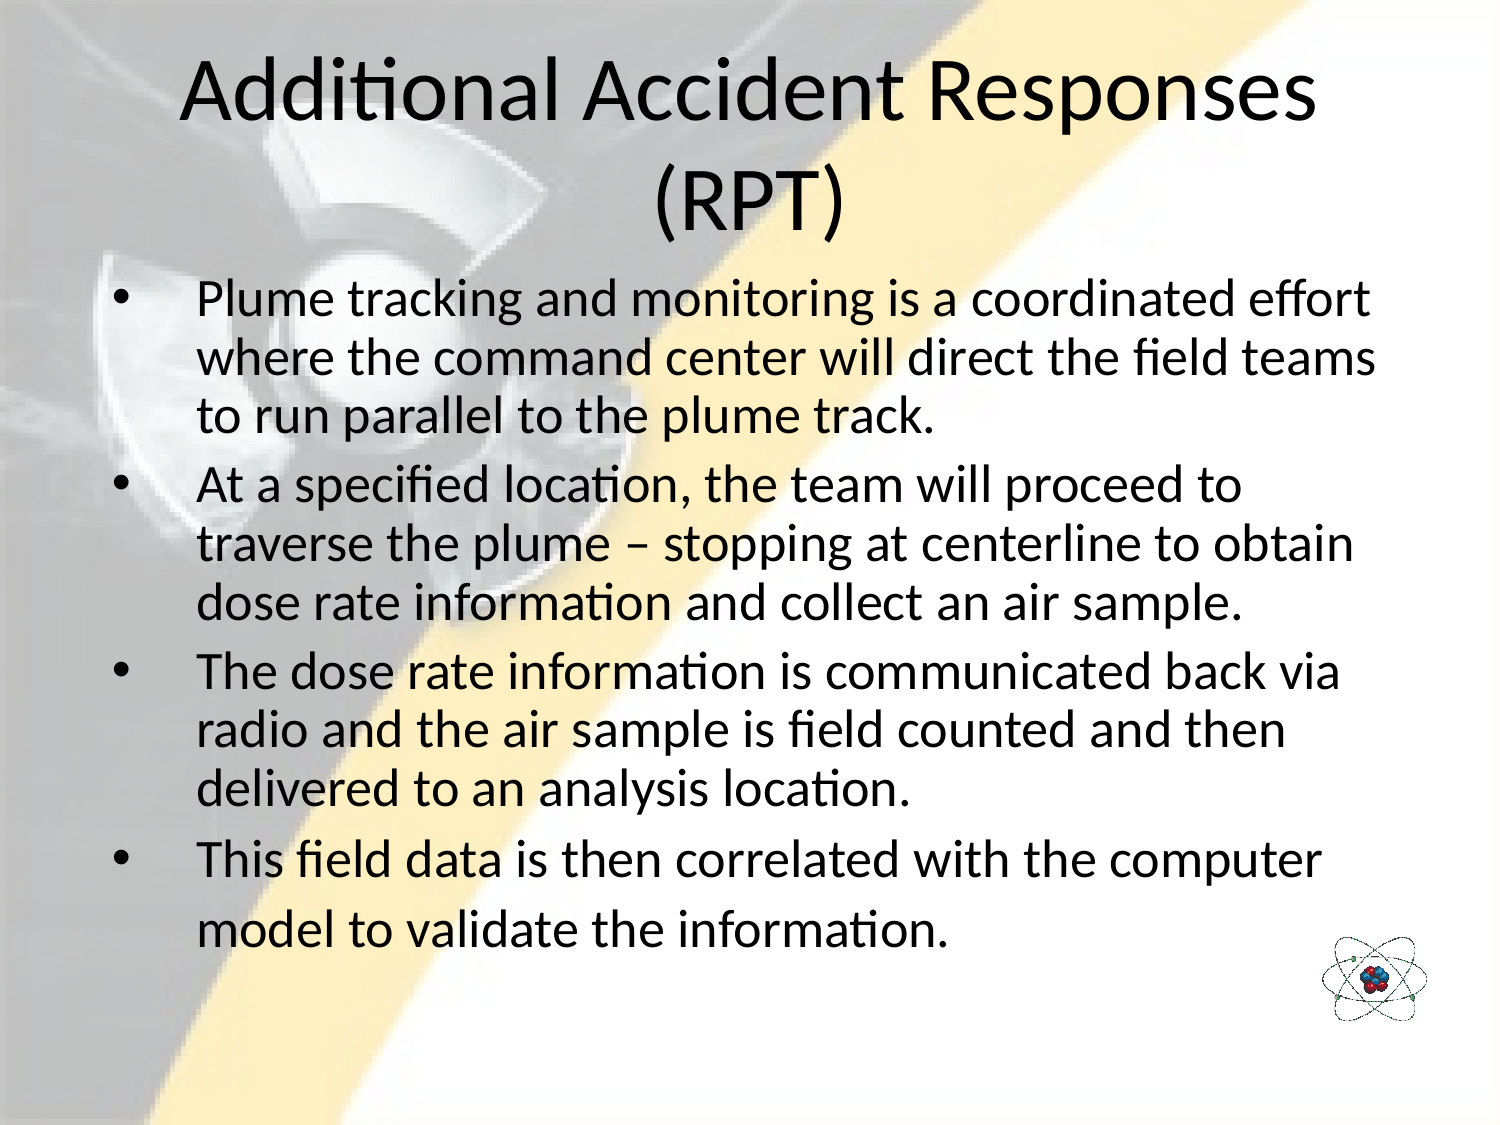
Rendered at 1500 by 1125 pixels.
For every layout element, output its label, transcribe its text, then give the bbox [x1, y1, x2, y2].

picture [1413, 937, 1427, 1021]
title Additional Accident Responses (RPT) [75, 45, 1425, 233]
list Plume tracking and monitoring is a coordinated effort where the command center will direct the field teams to run parallel to the plume track. At a specified location, the team will proceed to traverse the plume – stopping at centerline to obtain dose rate information and collect an air sample. The dose rate information is communicated back via radio and the air sample is field counted and then delivered to an analysis location. This field data is then correlated with the computer model to validate the information. [87, 262, 1413, 1025]
